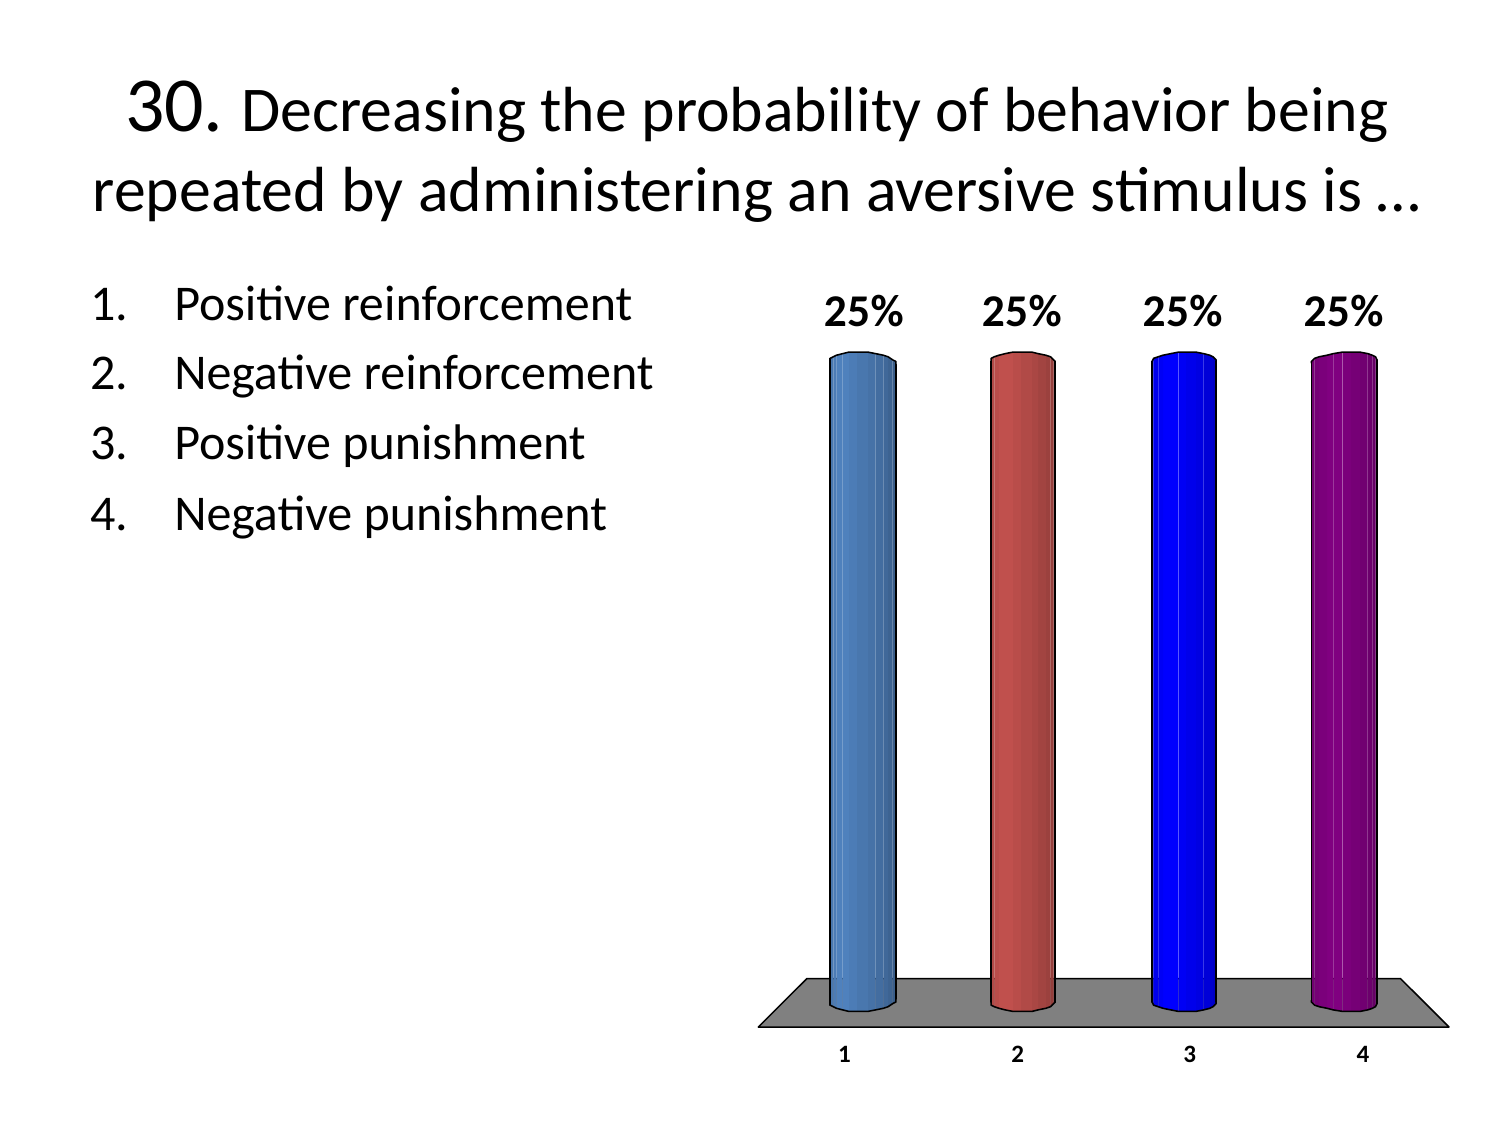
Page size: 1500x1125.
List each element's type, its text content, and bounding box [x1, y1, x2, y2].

list Positive reinforcement Negative reinforcement Positive punishment Negative punishment [75, 262, 750, 1005]
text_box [739, 270, 1490, 1115]
title 30. Decreasing the probability of behavior being repeated by administering an aversive stimulus is … [24, 45, 1490, 233]
